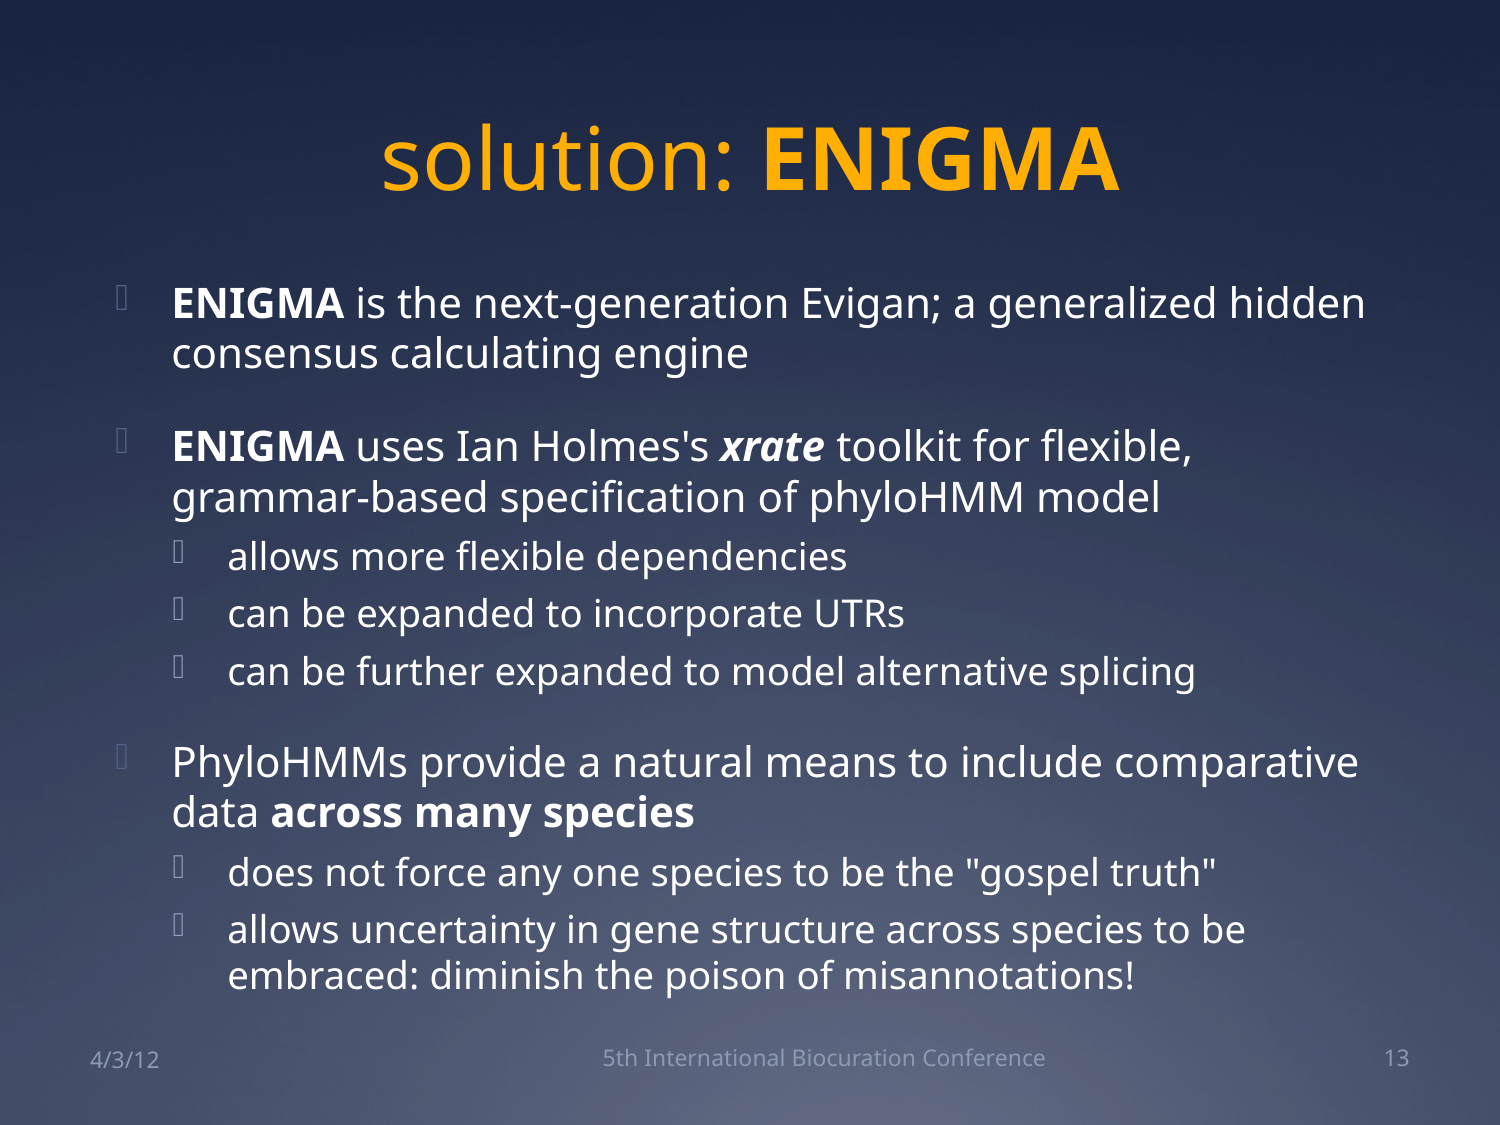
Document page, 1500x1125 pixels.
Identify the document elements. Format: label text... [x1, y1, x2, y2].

list ENIGMA is the next-generation Evigan; a generalized hidden consensus calculating engine ENIGMA uses Ian Holmes's xrate toolkit for flexible, grammar-based specification of phyloHMM model allows more flexible dependencies can be expanded to incorporate UTRs can be further expanded to model alternative splicing PhyloHMMs provide a natural means to include comparative data across many species does not force any one species to be the "gospel truth" allows uncertainty in gene structure across species to be embraced: diminish the poison of misannotations! [100, 268, 1400, 1005]
title solution: ENIGMA [100, 95, 1400, 225]
slide_number 13 [1325, 1029, 1425, 1090]
footer 5th International Biocuration Conference [361, 1029, 1288, 1090]
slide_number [75, 1029, 338, 1090]
